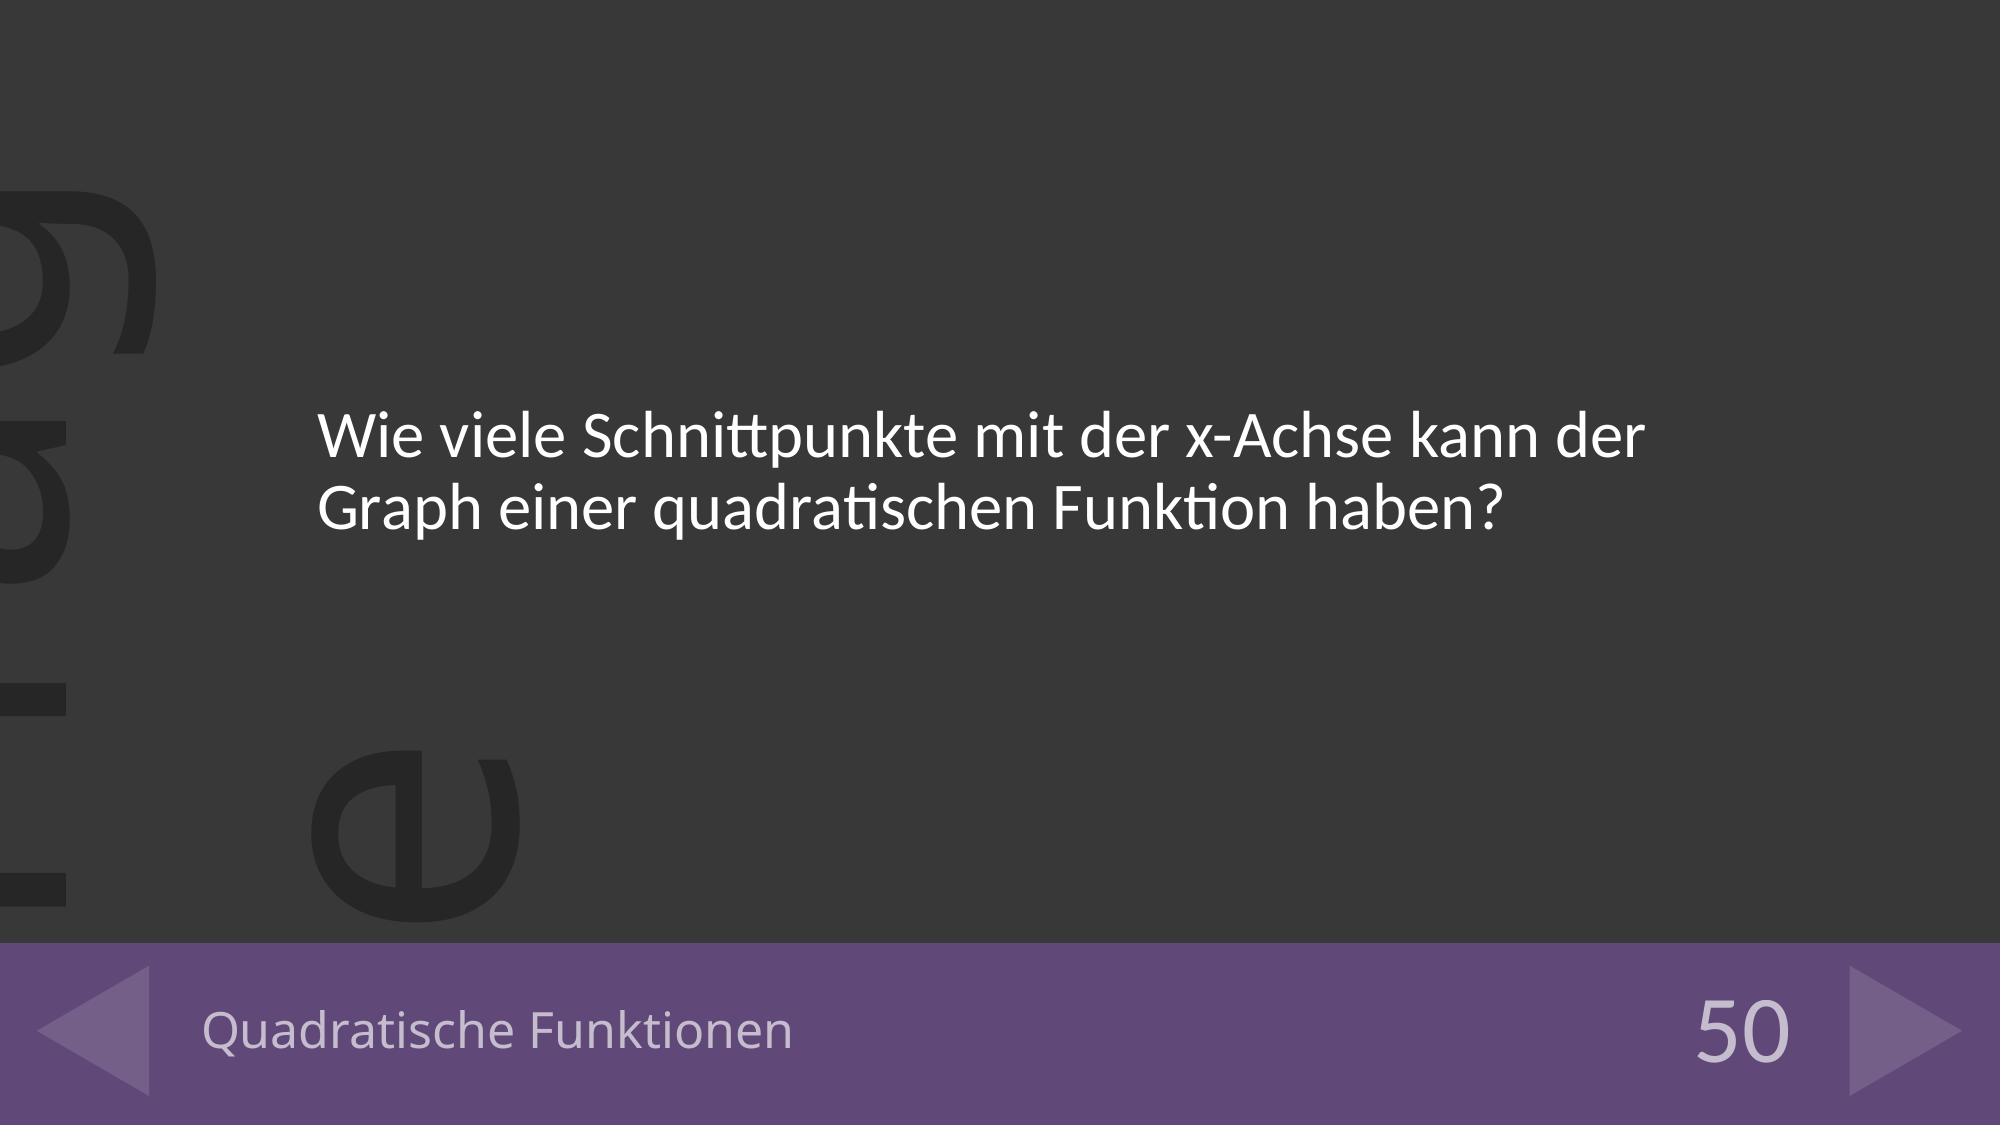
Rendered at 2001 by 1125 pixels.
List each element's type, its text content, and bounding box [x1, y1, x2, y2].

title Quadratische Funktionen [185, 967, 1494, 1097]
list 50 [1494, 967, 1806, 1097]
list Wie viele Schnittpunkte mit der x-Achse kann der Graph einer quadratischen Funktion haben? [302, 307, 1760, 636]
